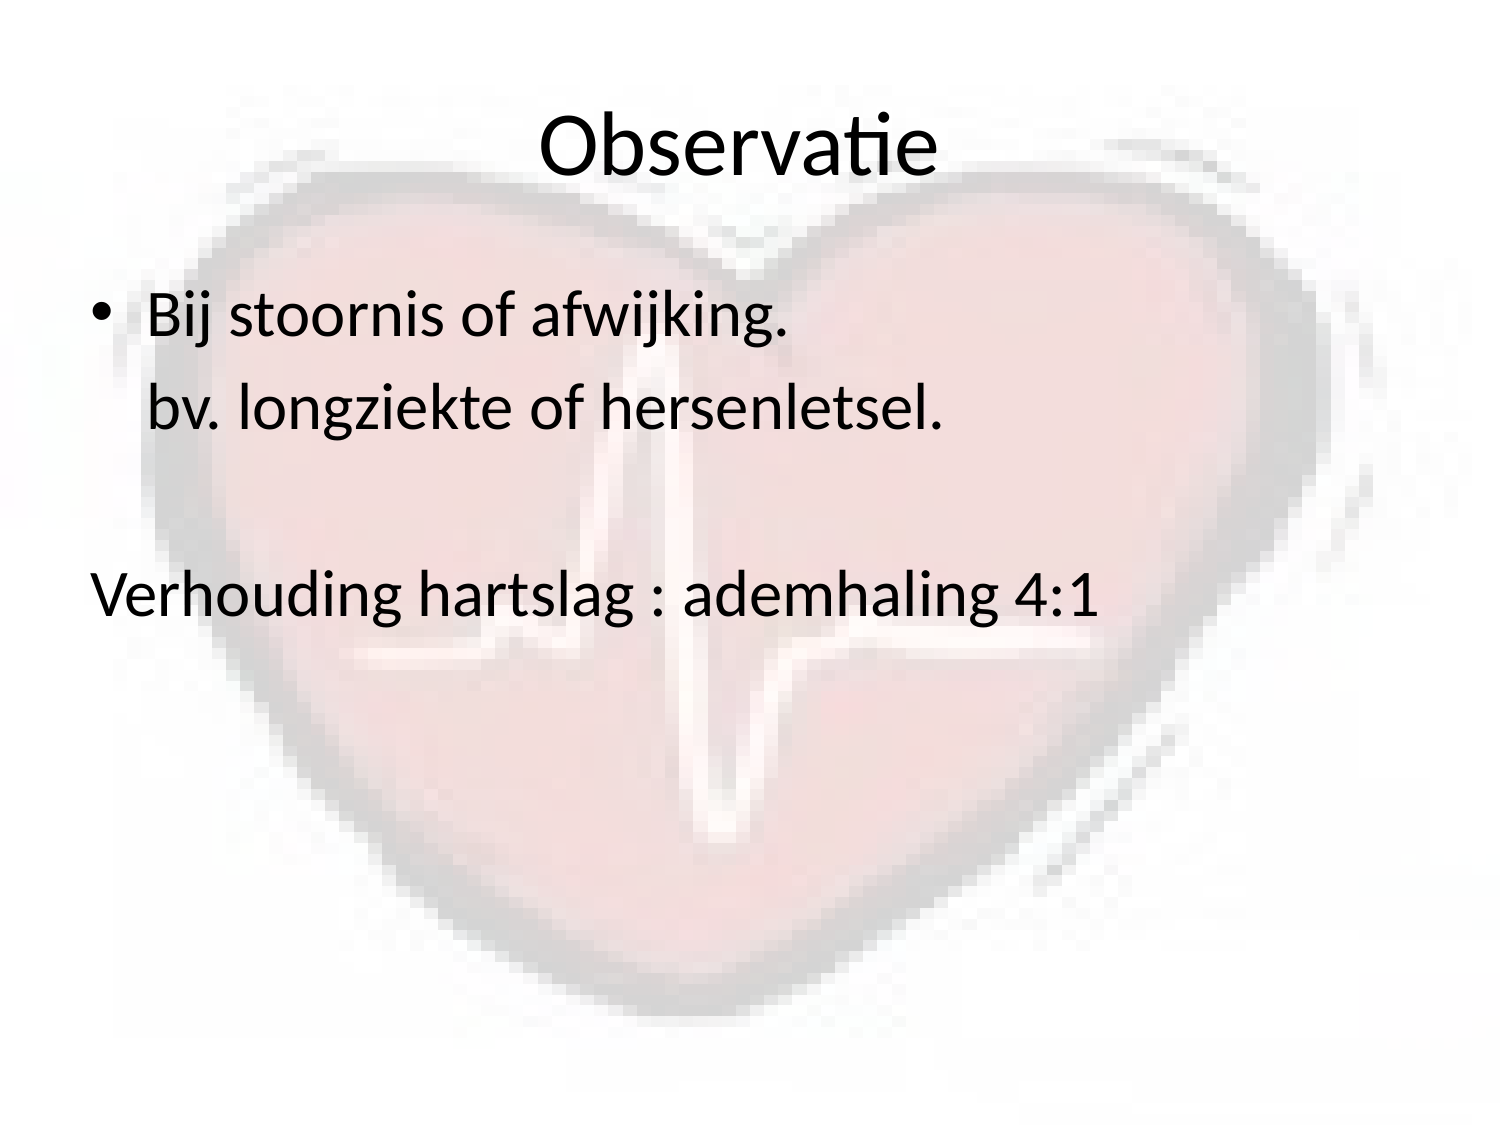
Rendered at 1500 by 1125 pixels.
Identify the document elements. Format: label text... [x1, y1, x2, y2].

title Observatie [75, 45, 1425, 233]
list Bij stoornis of afwijking. bv. longziekte of hersenletsel. Verhouding hartslag : ademhaling 4:1 [75, 262, 1425, 1005]
